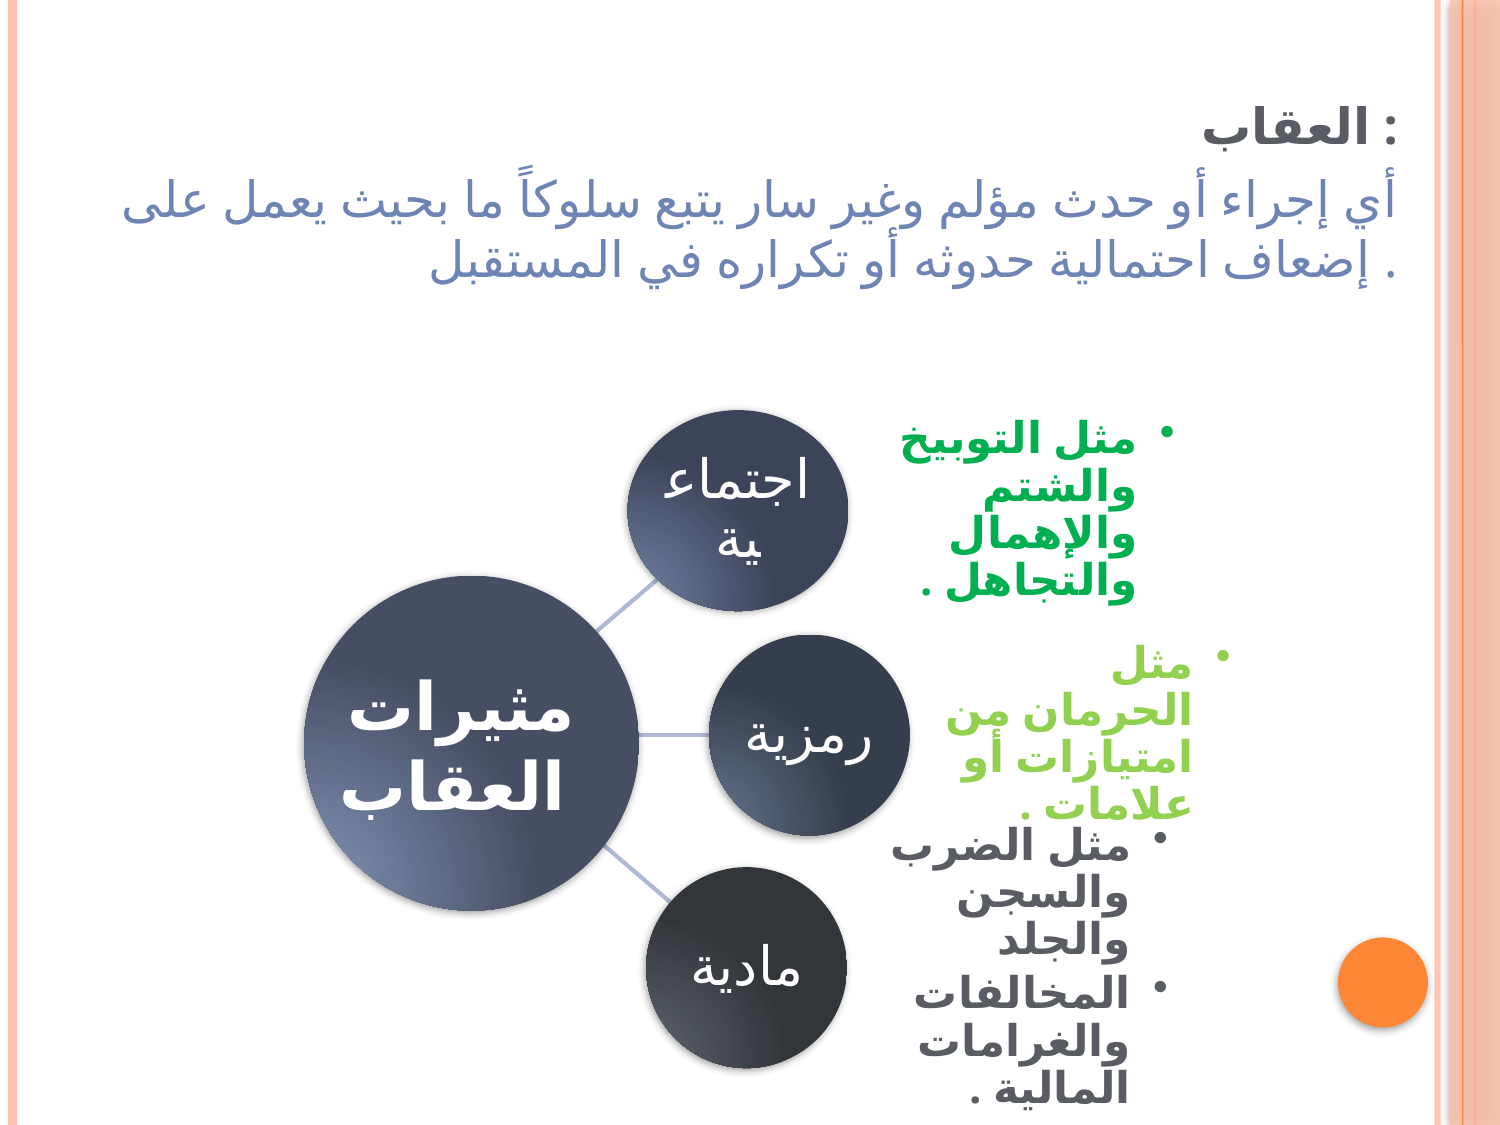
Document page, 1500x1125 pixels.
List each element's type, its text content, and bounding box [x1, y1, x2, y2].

list العقاب : أي إجراء أو حدث مؤلم وغير سار يتبع سلوكاً ما بحيث يعمل على إضعاف احتمالية حدوثه أو تكراره في المستقبل . [62, 87, 1413, 488]
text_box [268, 386, 1270, 1084]
